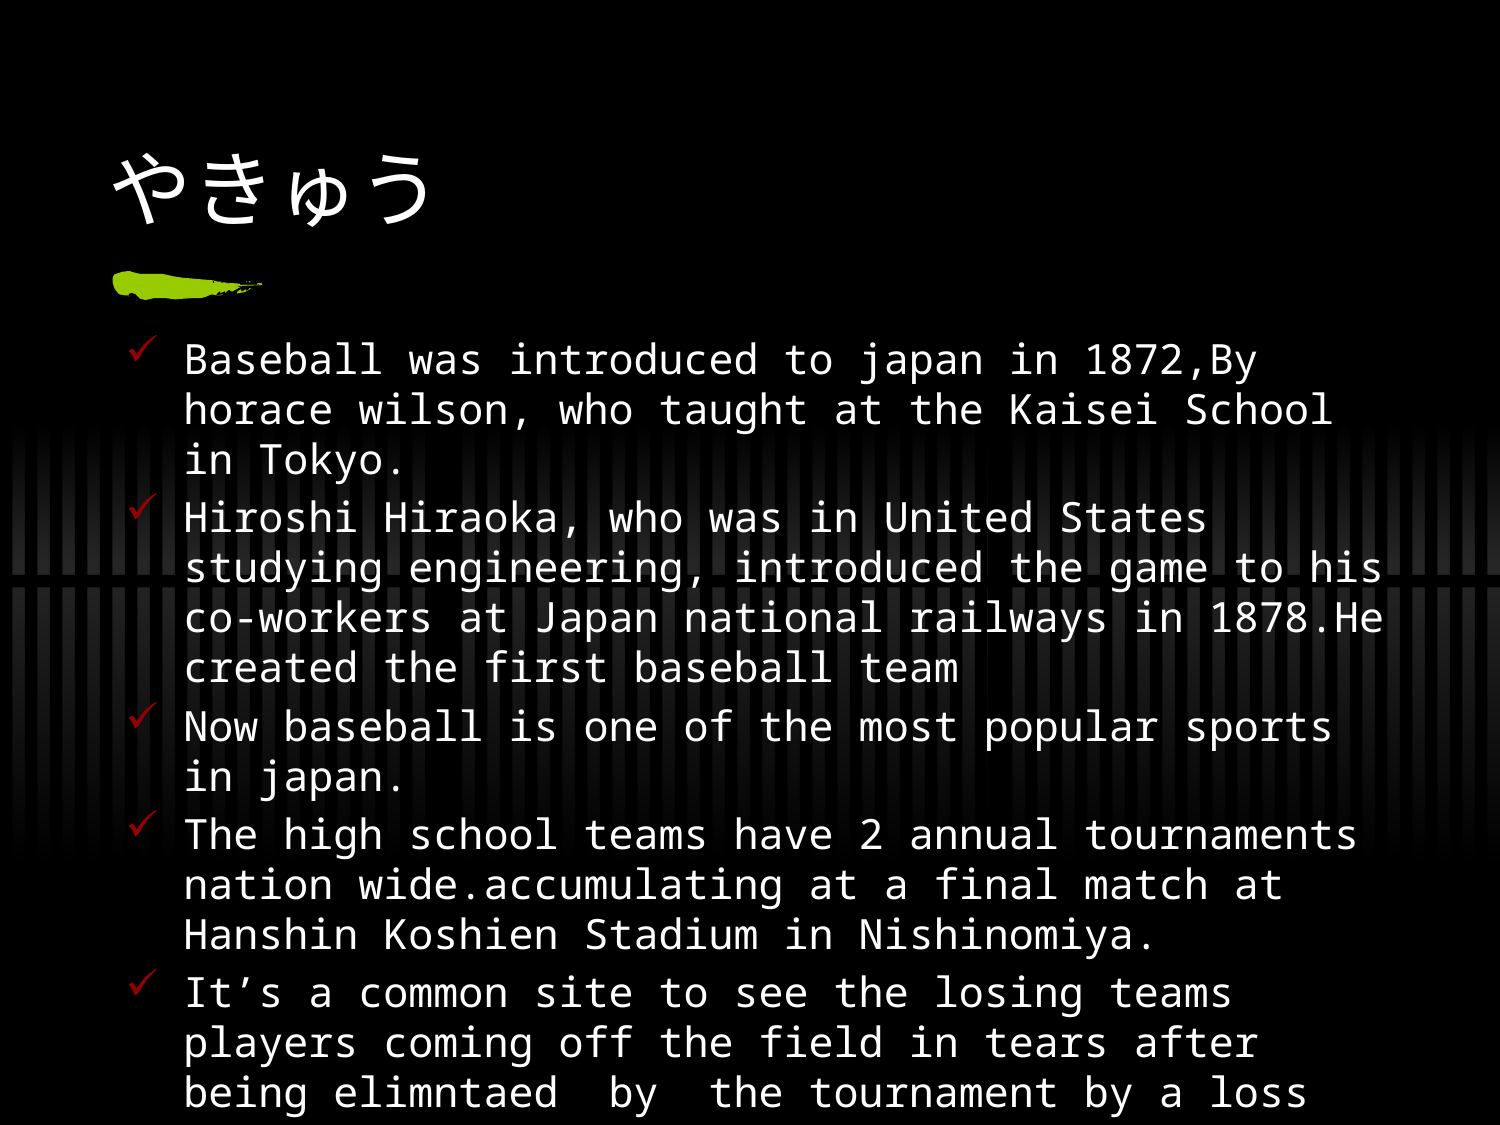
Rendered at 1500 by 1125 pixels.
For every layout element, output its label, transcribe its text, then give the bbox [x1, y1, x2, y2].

title やきゅう [93, 112, 1407, 263]
list Baseball was introduced to japan in 1872,By horace wilson, who taught at the Kaisei School in Tokyo. Hiroshi Hiraoka, who was in United States studying engineering, introduced the game to his co-workers at Japan national railways in 1878.He created the first baseball team Now baseball is one of the most popular sports in japan. The high school teams have 2 annual tournaments nation wide.accumulating at a final match at Hanshin Koshien Stadium in Nishinomiya. It’s a common site to see the losing teams players coming off the field in tears after being elimntaed by the tournament by a loss [93, 324, 1407, 951]
